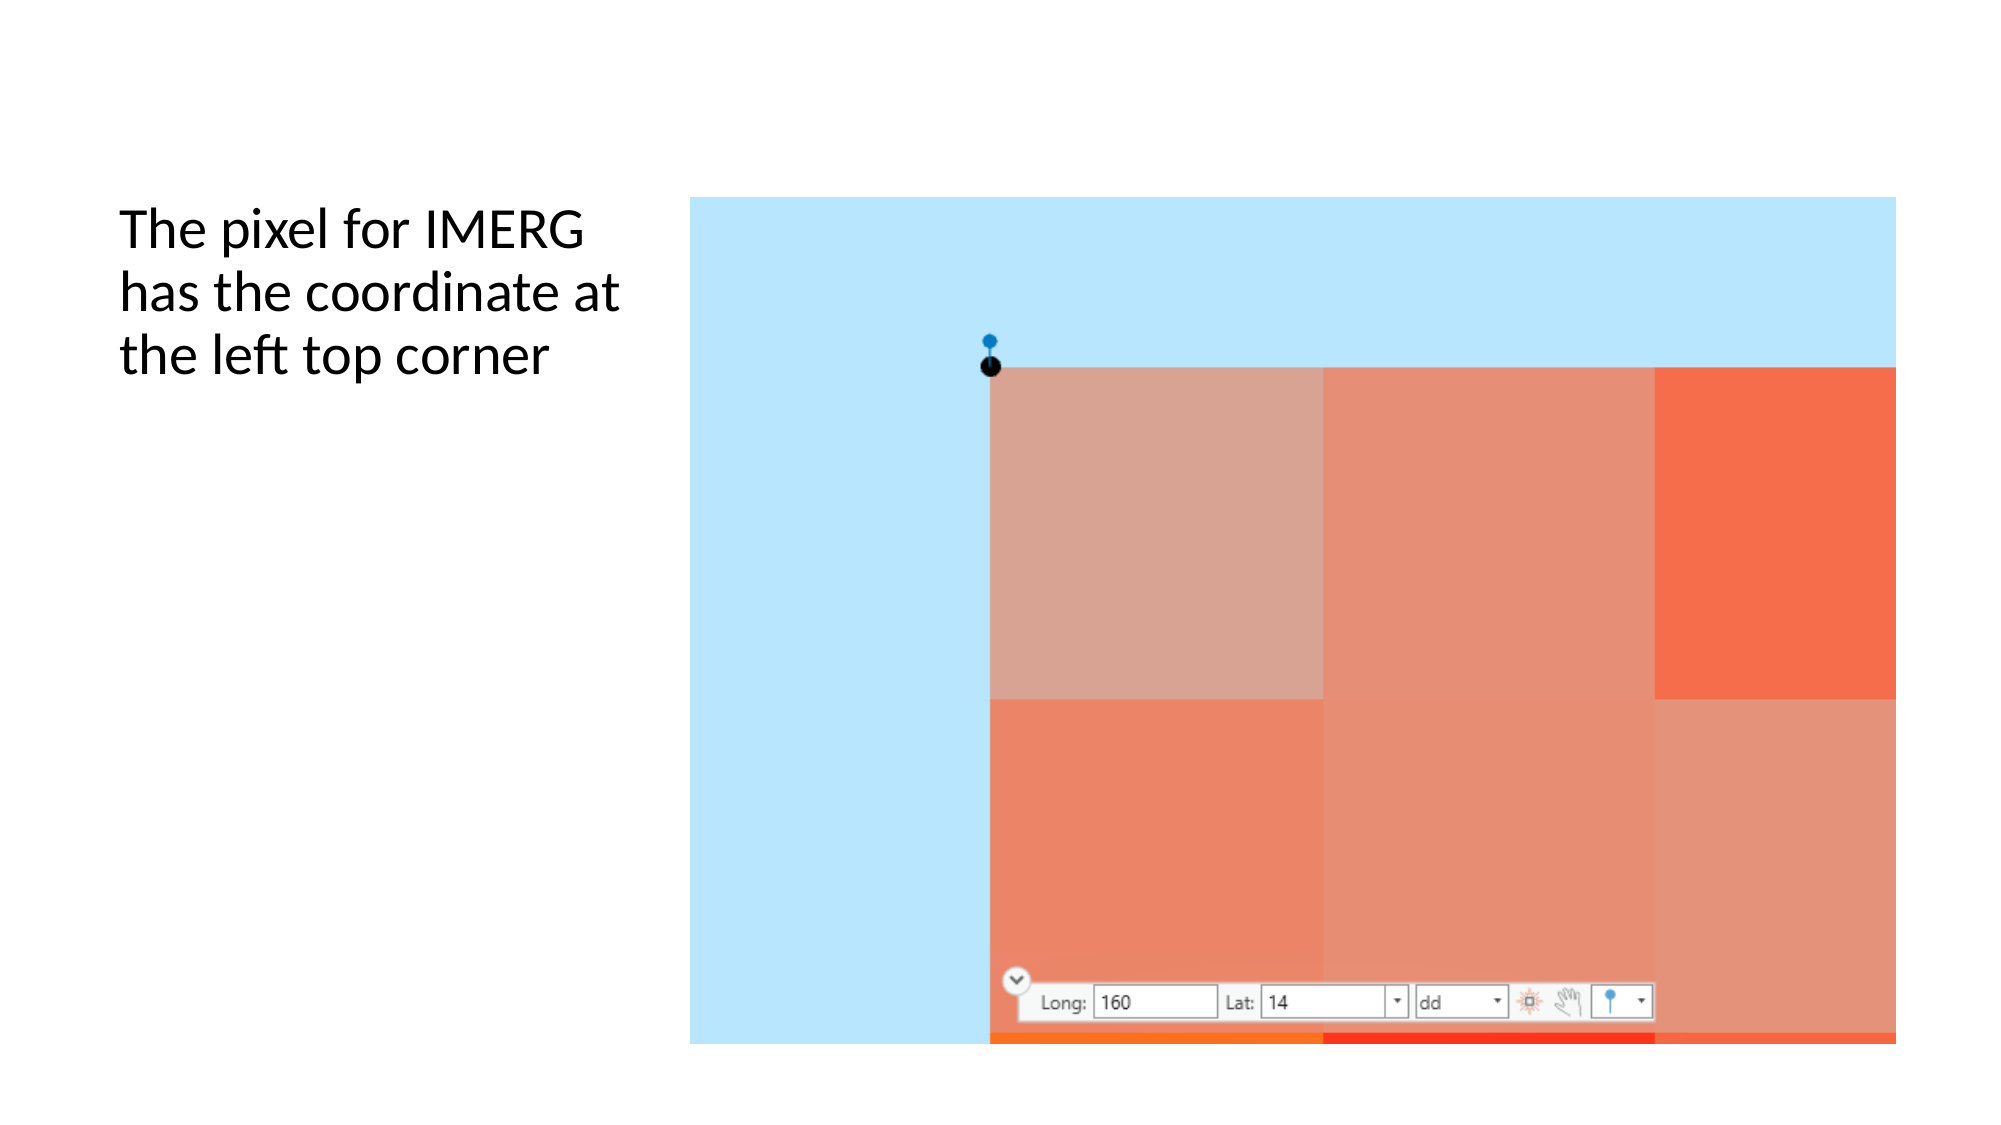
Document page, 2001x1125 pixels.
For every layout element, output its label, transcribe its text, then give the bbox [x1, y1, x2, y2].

picture [690, 197, 1896, 1044]
list The pixel for IMERG has the coordinate at the left top corner [104, 190, 641, 935]
